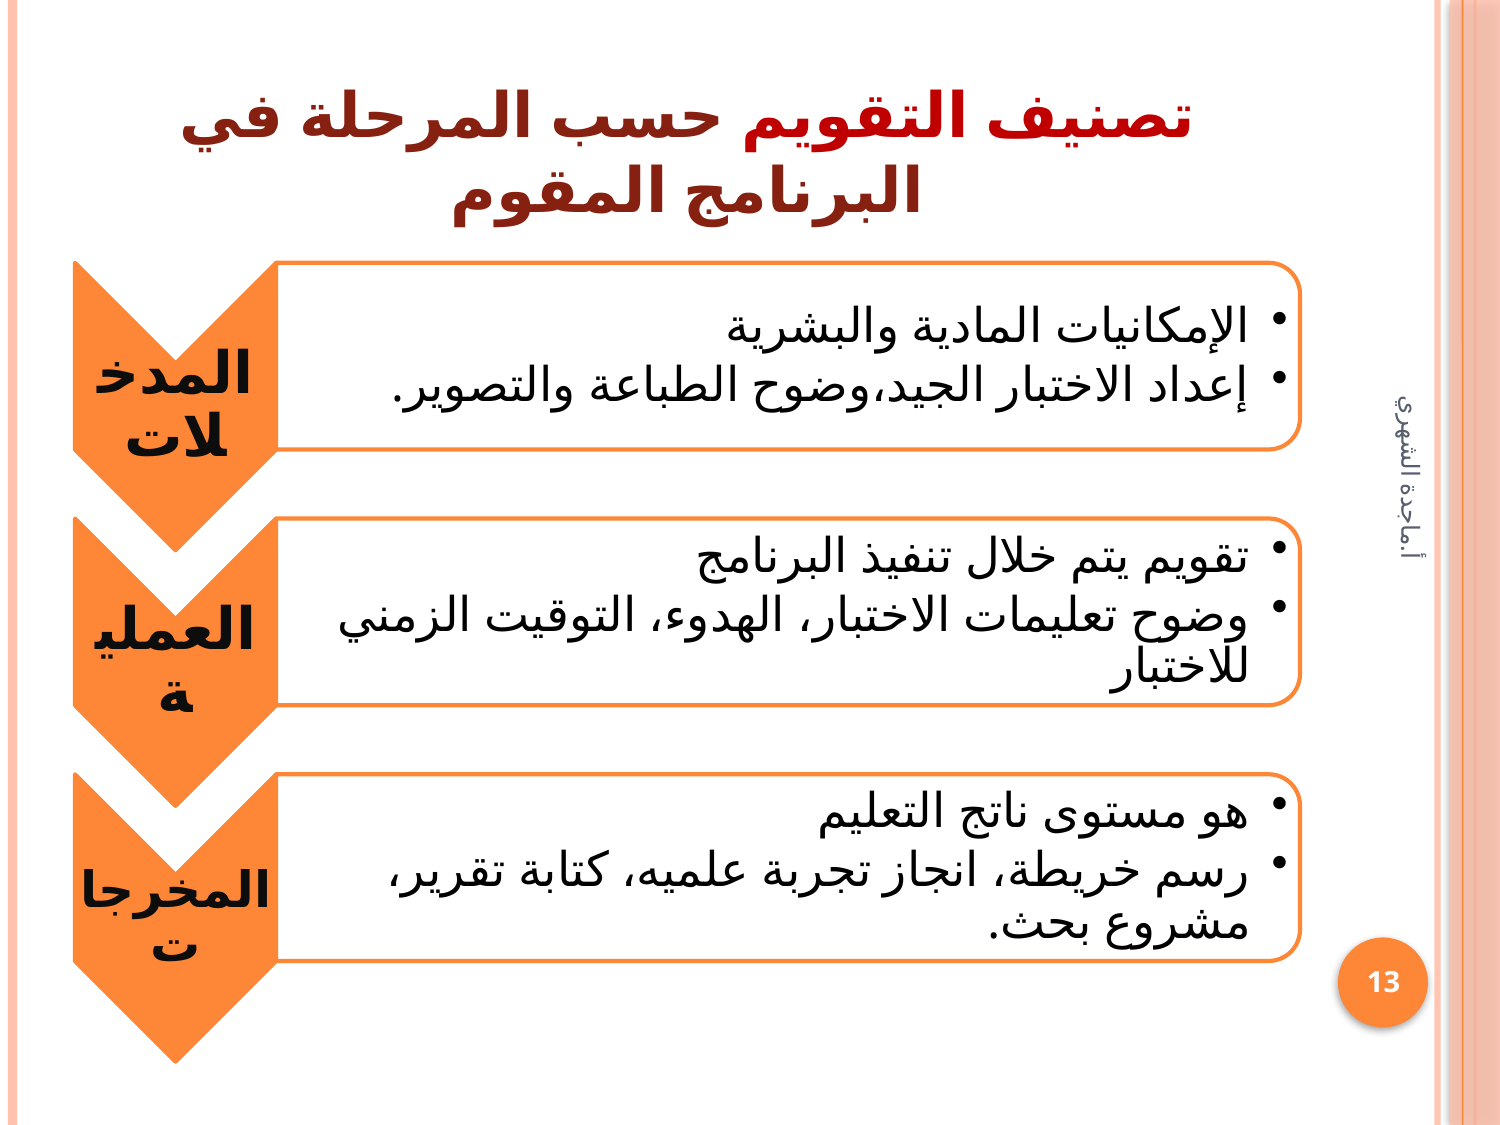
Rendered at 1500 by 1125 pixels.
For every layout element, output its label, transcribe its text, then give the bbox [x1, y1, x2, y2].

slide_number 13 [1333, 940, 1434, 1027]
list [74, 261, 1301, 1063]
title تصنيف التقويم حسب المرحلة في البرنامج المقوم [75, 45, 1300, 233]
footer أ.ماجدة الشهري [1379, 380, 1440, 906]
